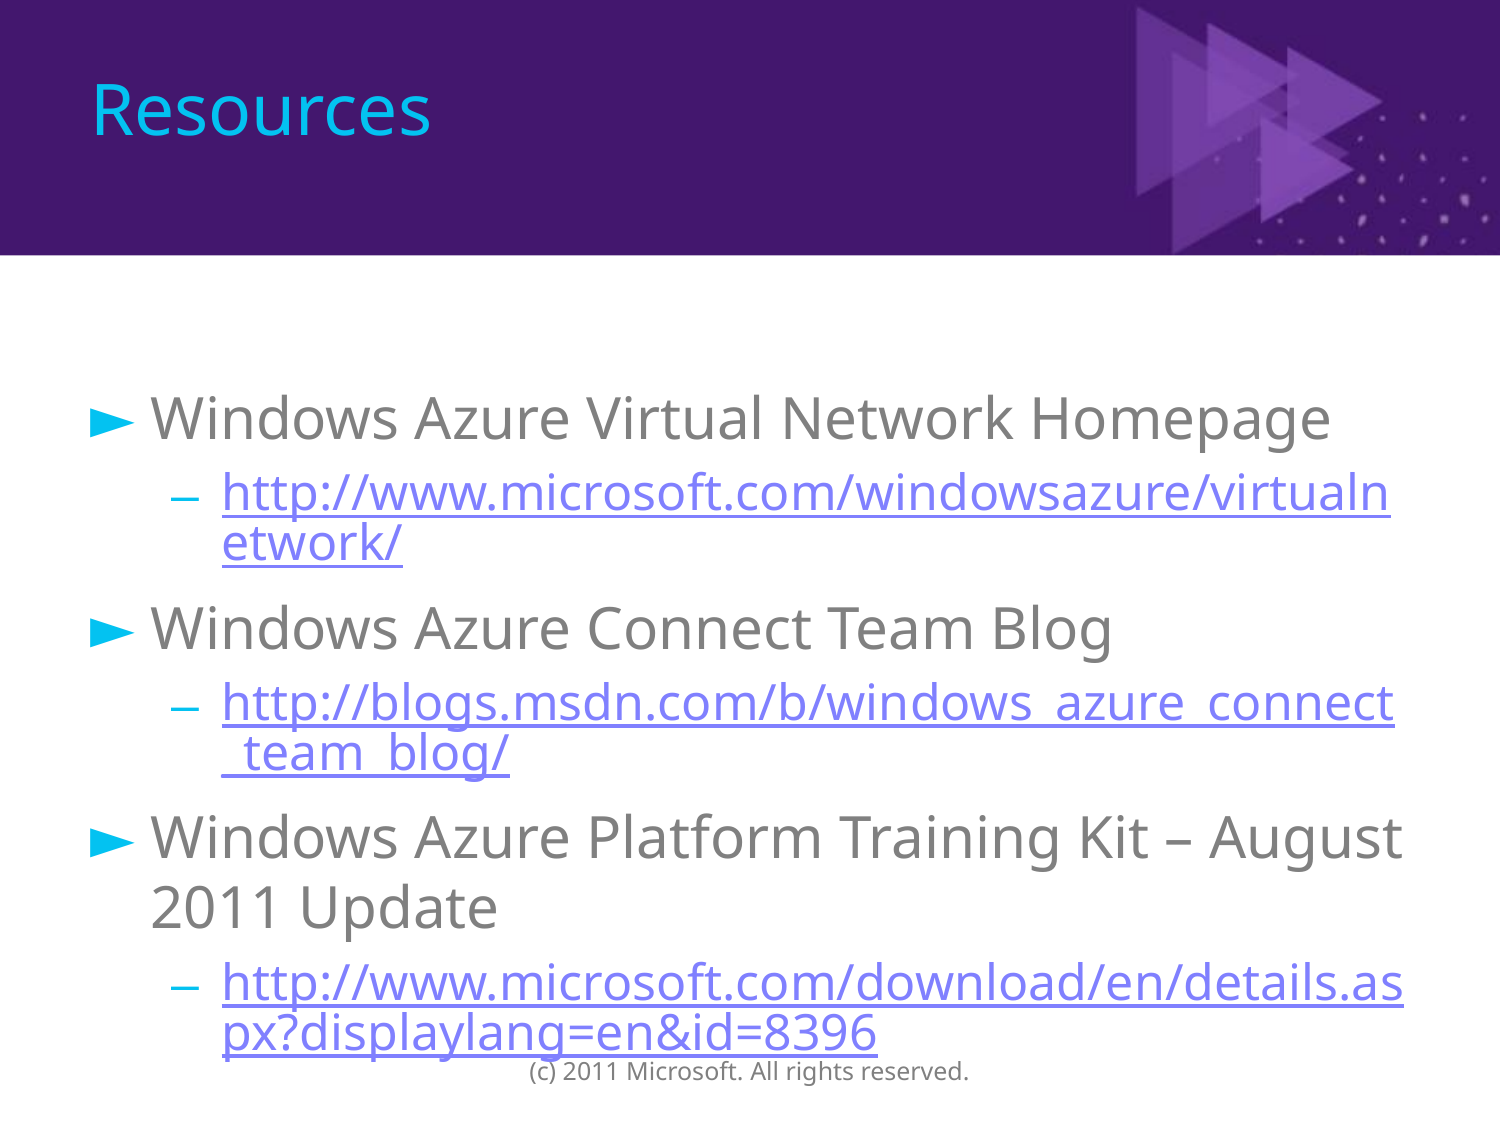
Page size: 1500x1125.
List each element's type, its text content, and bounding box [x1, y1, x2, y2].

footer (c) 2011 Microsoft. All rights reserved. [512, 1042, 988, 1103]
list Windows Azure Virtual Network Homepage http://www.microsoft.com/windowsazure/virtualnetwork/ Windows Azure Connect Team Blog http://blogs.msdn.com/b/windows_azure_connect_team_blog/ Windows Azure Platform Training Kit – August 2011 Update http://www.microsoft.com/download/en/details.aspx?displaylang=en&id=8396 [75, 373, 1425, 1005]
title Resources [75, 56, 1425, 244]
picture [0, 0, 1500, 255]
